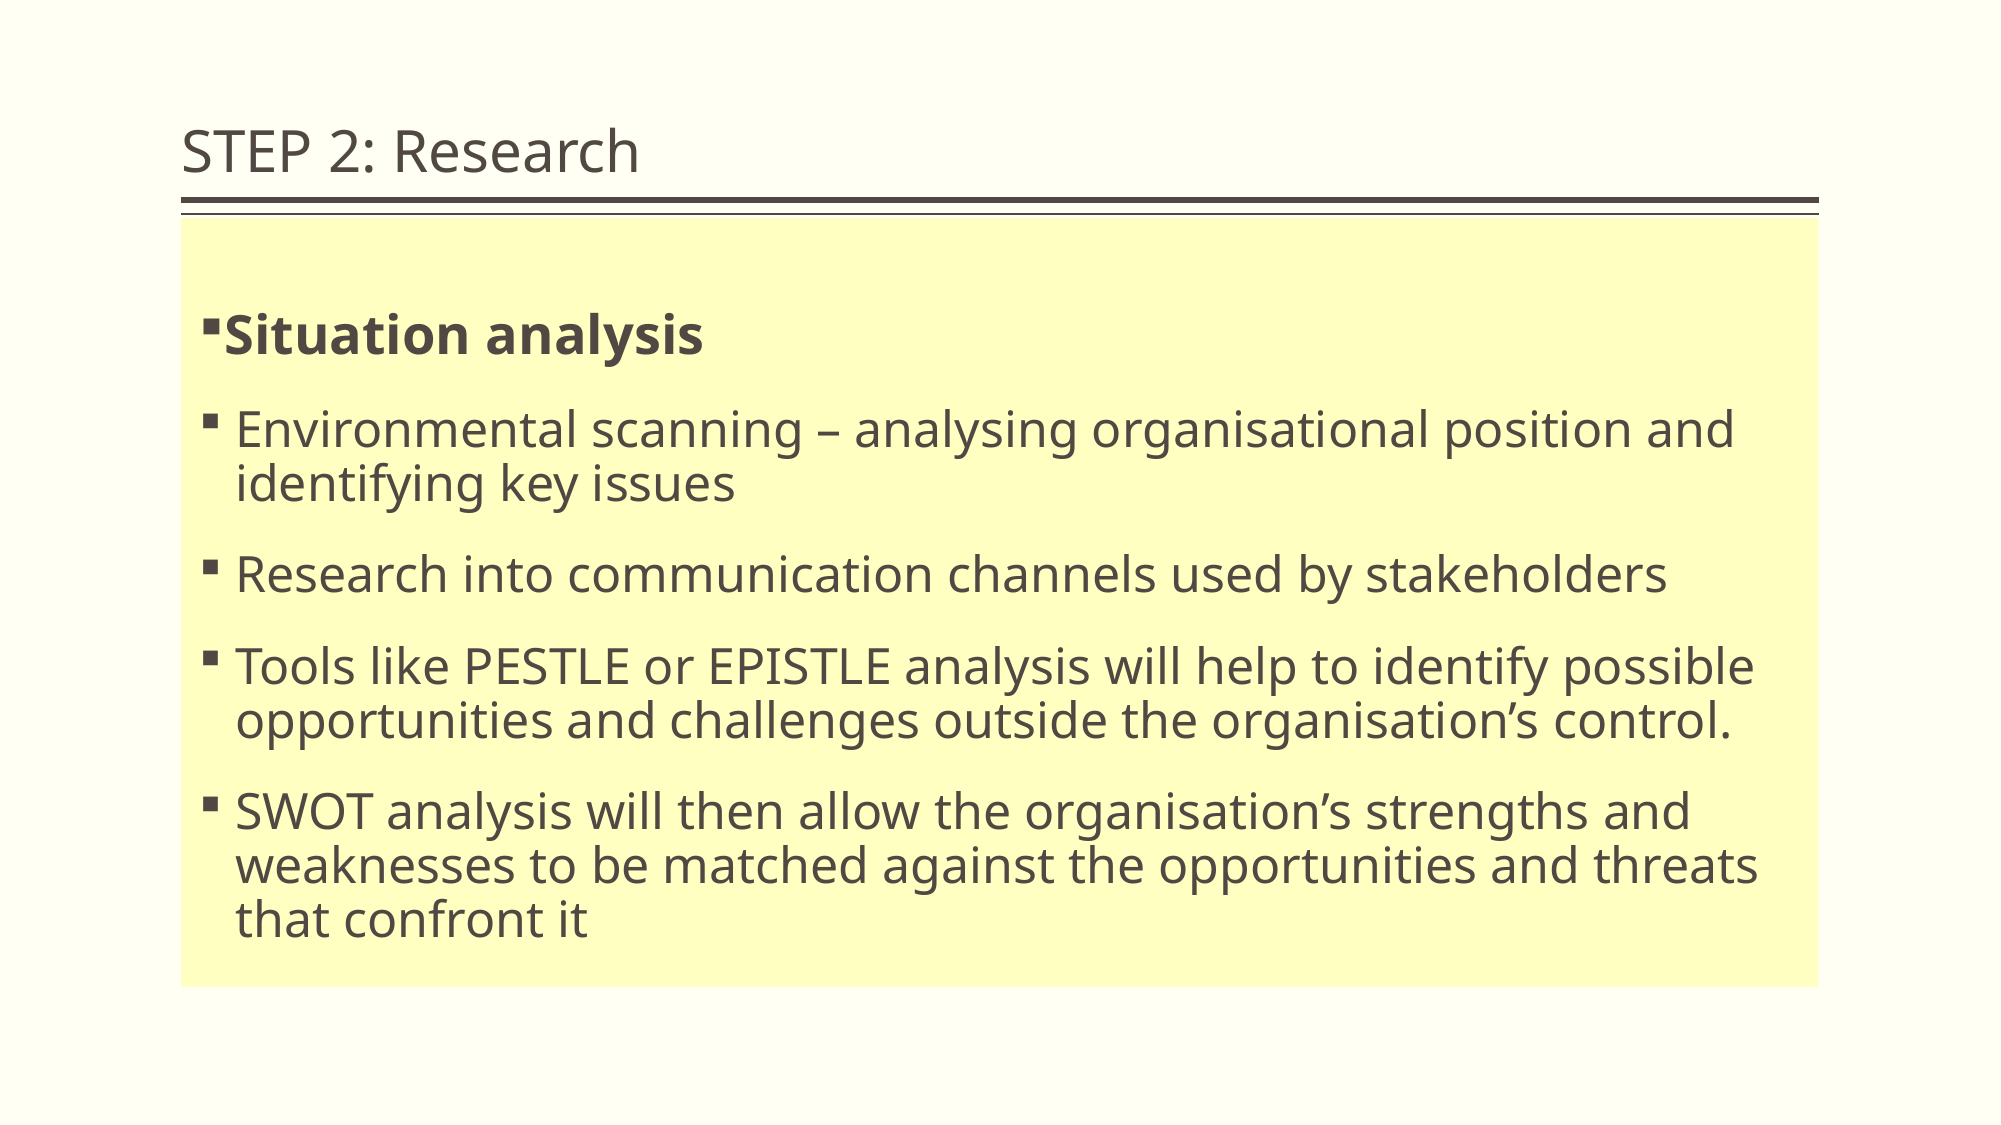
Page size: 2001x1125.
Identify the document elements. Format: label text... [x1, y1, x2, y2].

title STEP 2: Research [181, 12, 1819, 193]
list Situation analysis Environmental scanning – analysing organisational position and identifying key issues Research into communication channels used by stakeholders Tools like PESTLE or EPISTLE analysis will help to identify possible opportunities and challenges outside the organisation’s control. SWOT analysis will then allow the organisation’s strengths and weaknesses to be matched against the opportunities and threats that confront it [181, 217, 1819, 987]
